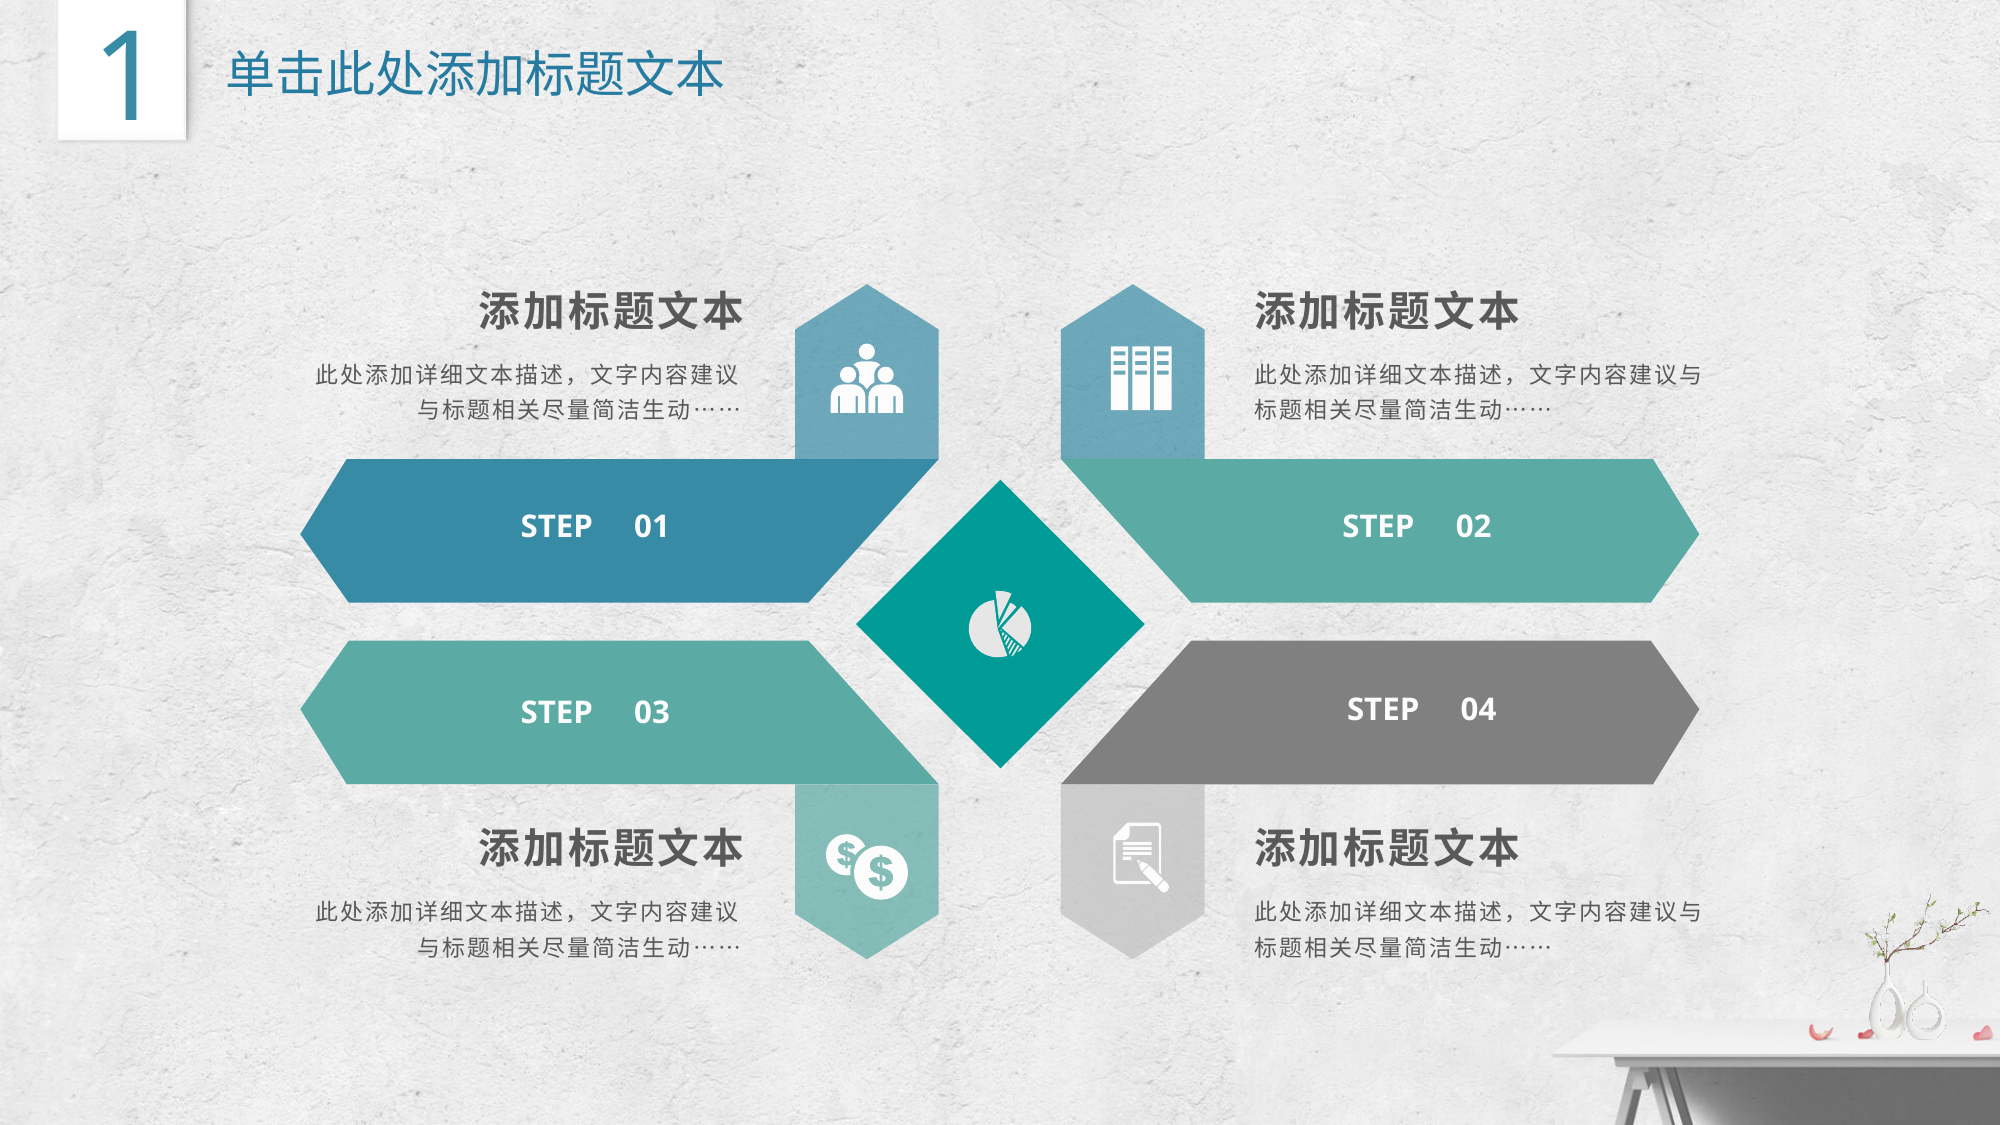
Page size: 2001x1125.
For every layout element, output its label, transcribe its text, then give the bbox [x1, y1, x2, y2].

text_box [297, 814, 760, 970]
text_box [297, 277, 760, 433]
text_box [1060, 640, 1700, 960]
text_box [300, 284, 939, 603]
text_box [854, 478, 1147, 770]
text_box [1060, 284, 1700, 603]
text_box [300, 640, 939, 960]
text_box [1239, 277, 1738, 433]
text_box [995, 590, 1012, 620]
picture [0, 0, 2000, 1125]
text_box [1239, 814, 1738, 970]
text_box 单击此处添加标题文本 [210, 35, 924, 110]
text_box 1 [77, 0, 179, 153]
text_box [968, 600, 1032, 658]
